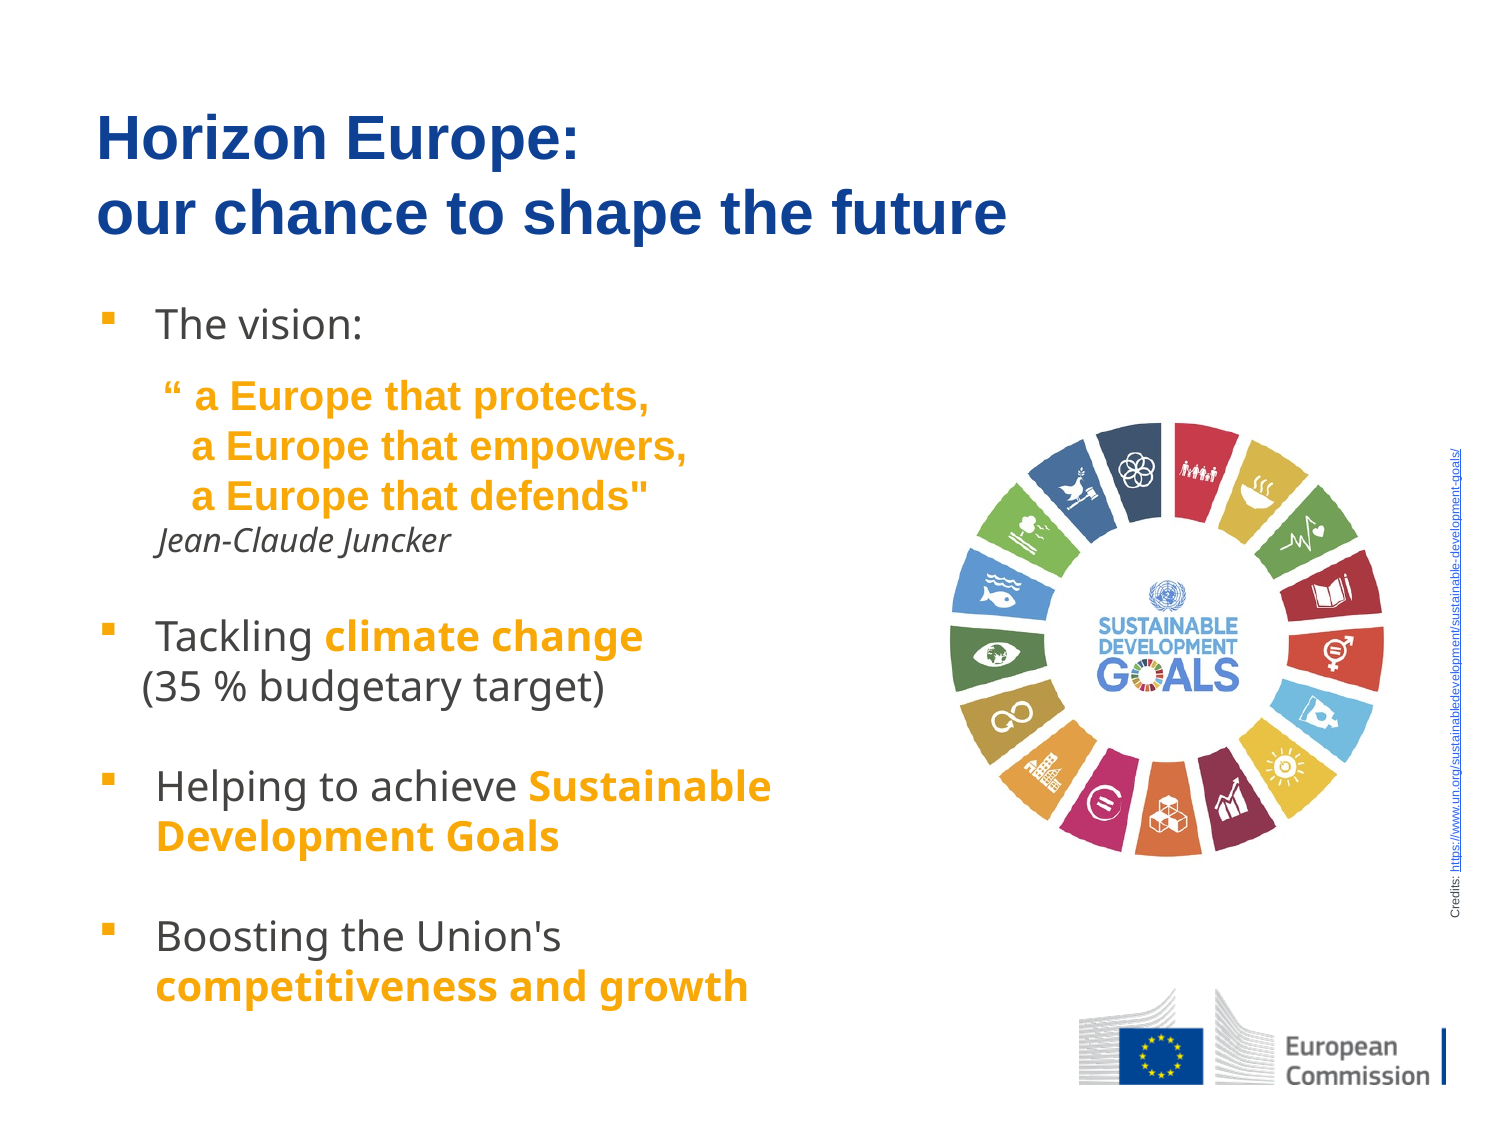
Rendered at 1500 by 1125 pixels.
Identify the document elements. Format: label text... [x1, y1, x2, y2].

text_box Credits: https://www.un.org/sustainabledevelopment/sustainable-development-goals/ [1439, 374, 1470, 994]
title Horizon Europe: our chance to shape the future [81, 90, 1418, 303]
picture [897, 386, 1436, 884]
picture [1078, 987, 1447, 1086]
text_box “ a Europe that protects, a Europe that empowers, a Europe that defends" [147, 361, 833, 527]
text_box The vision: Jean-Claude Juncker Tackling climate change (35 % budgetary target) Helping to achieve Sustainable Development Goals Boosting the Union's competitiveness and growth [84, 291, 869, 1125]
